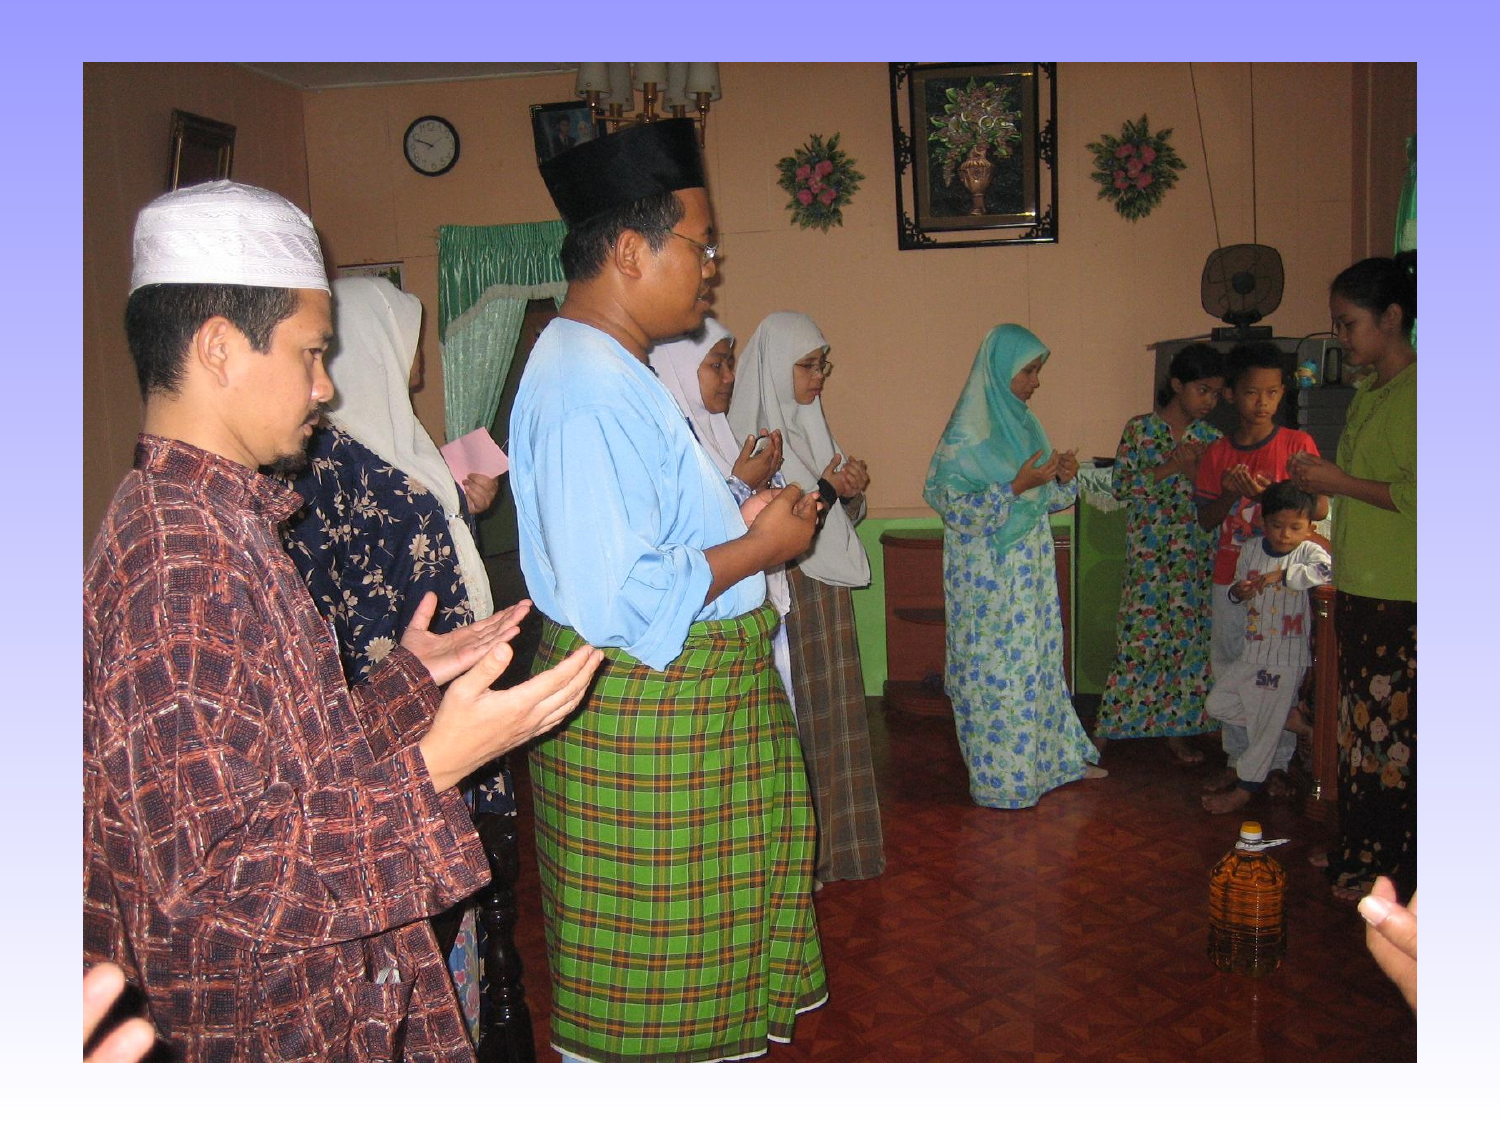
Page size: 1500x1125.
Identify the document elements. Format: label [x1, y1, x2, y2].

picture [83, 62, 1417, 1063]
